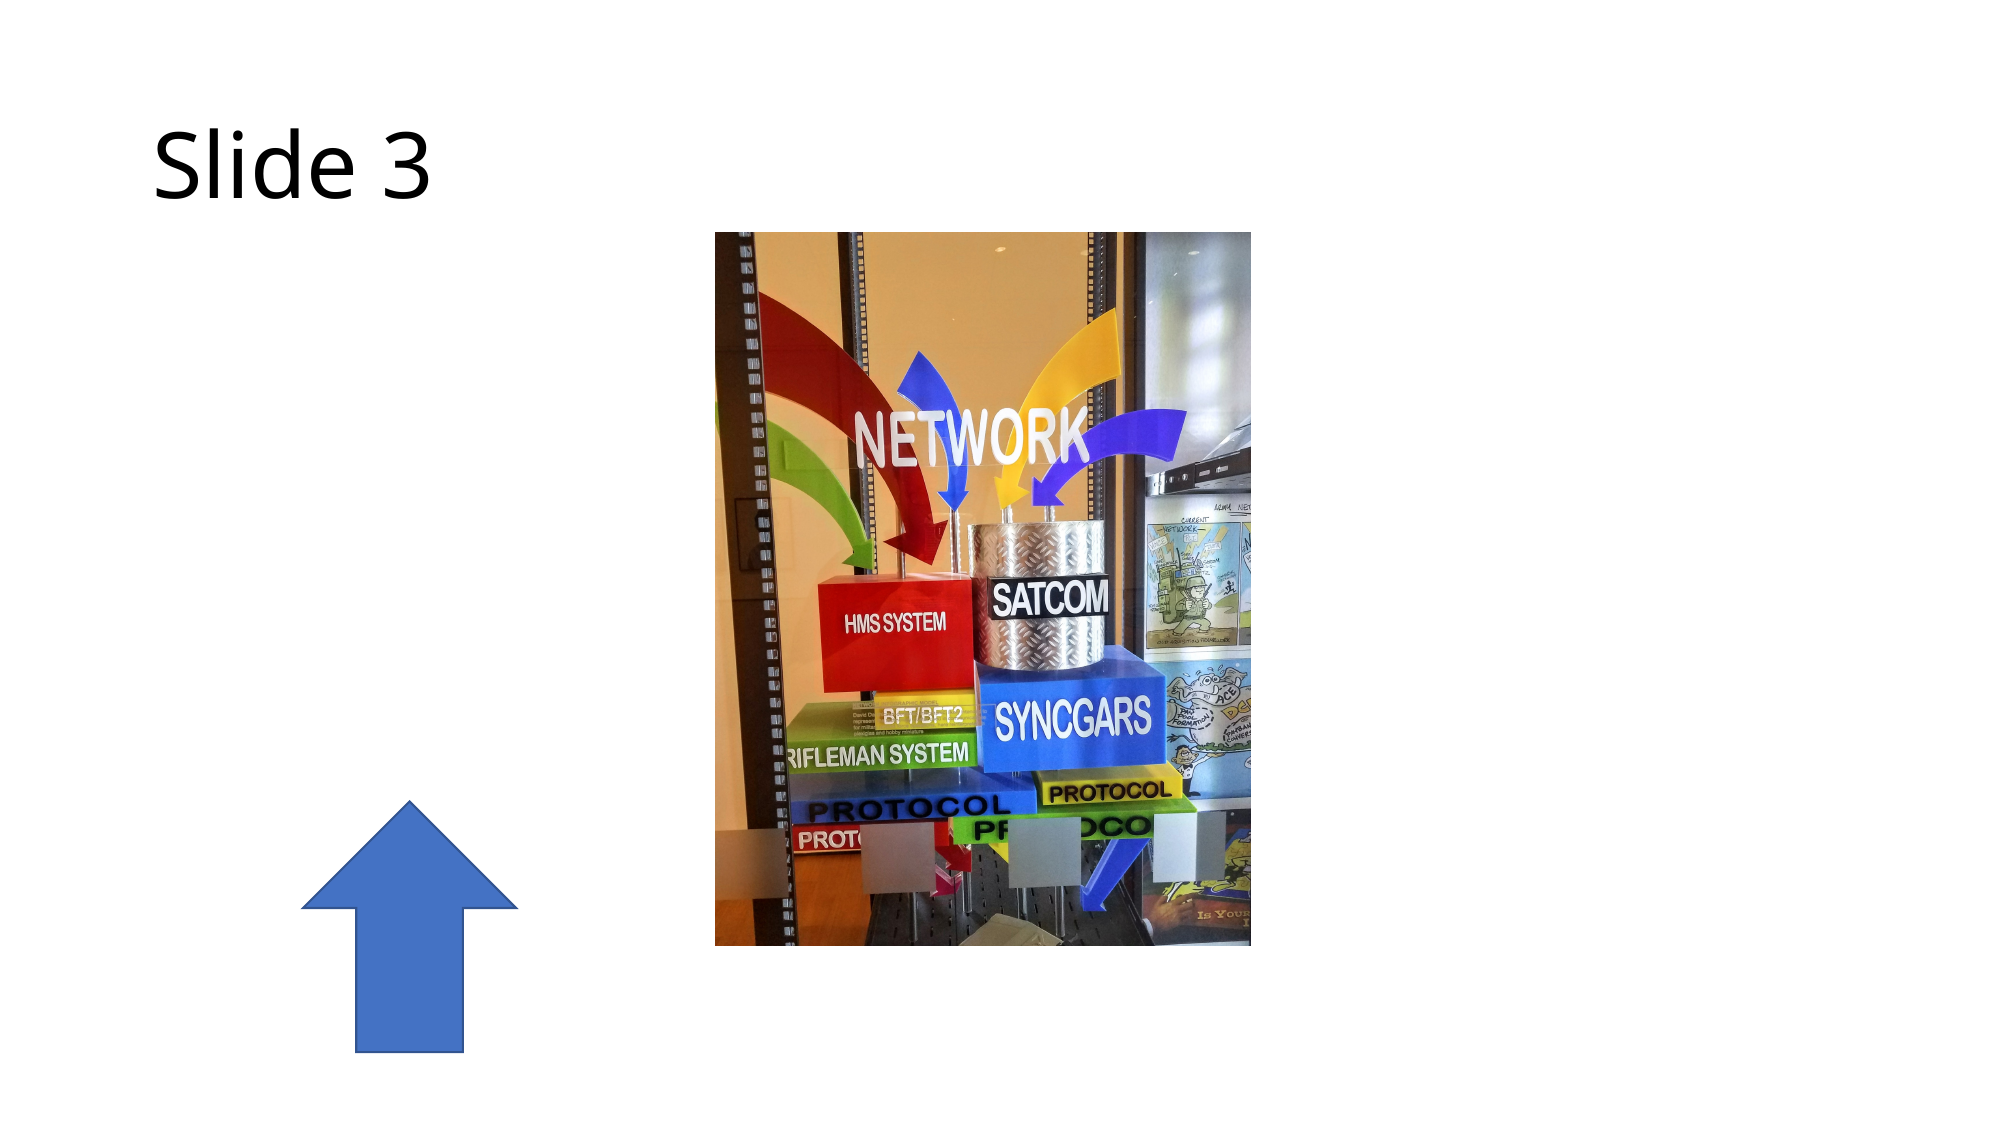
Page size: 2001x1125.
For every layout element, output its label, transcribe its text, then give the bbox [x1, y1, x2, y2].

text_box [300, 799, 519, 1054]
title Slide 3 [137, 59, 1863, 278]
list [715, 232, 1251, 946]
